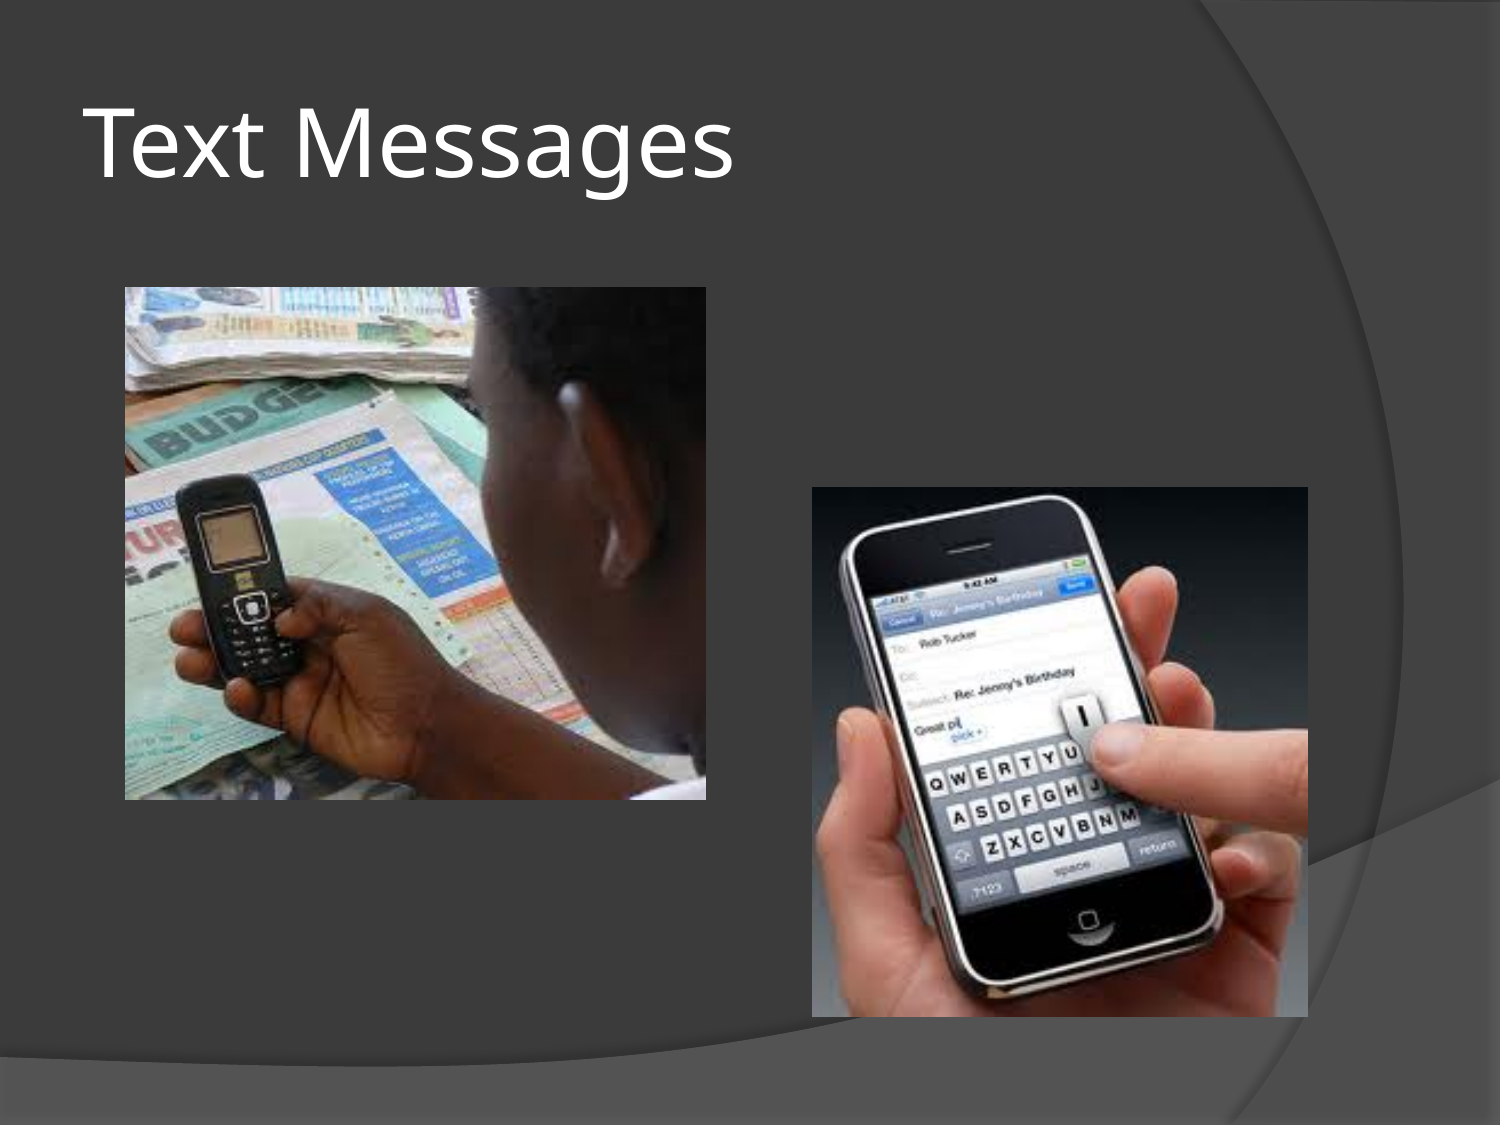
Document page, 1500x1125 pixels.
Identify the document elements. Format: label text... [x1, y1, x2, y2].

picture [124, 287, 706, 801]
title Text Messages [74, 44, 1301, 233]
picture [812, 487, 1308, 1018]
